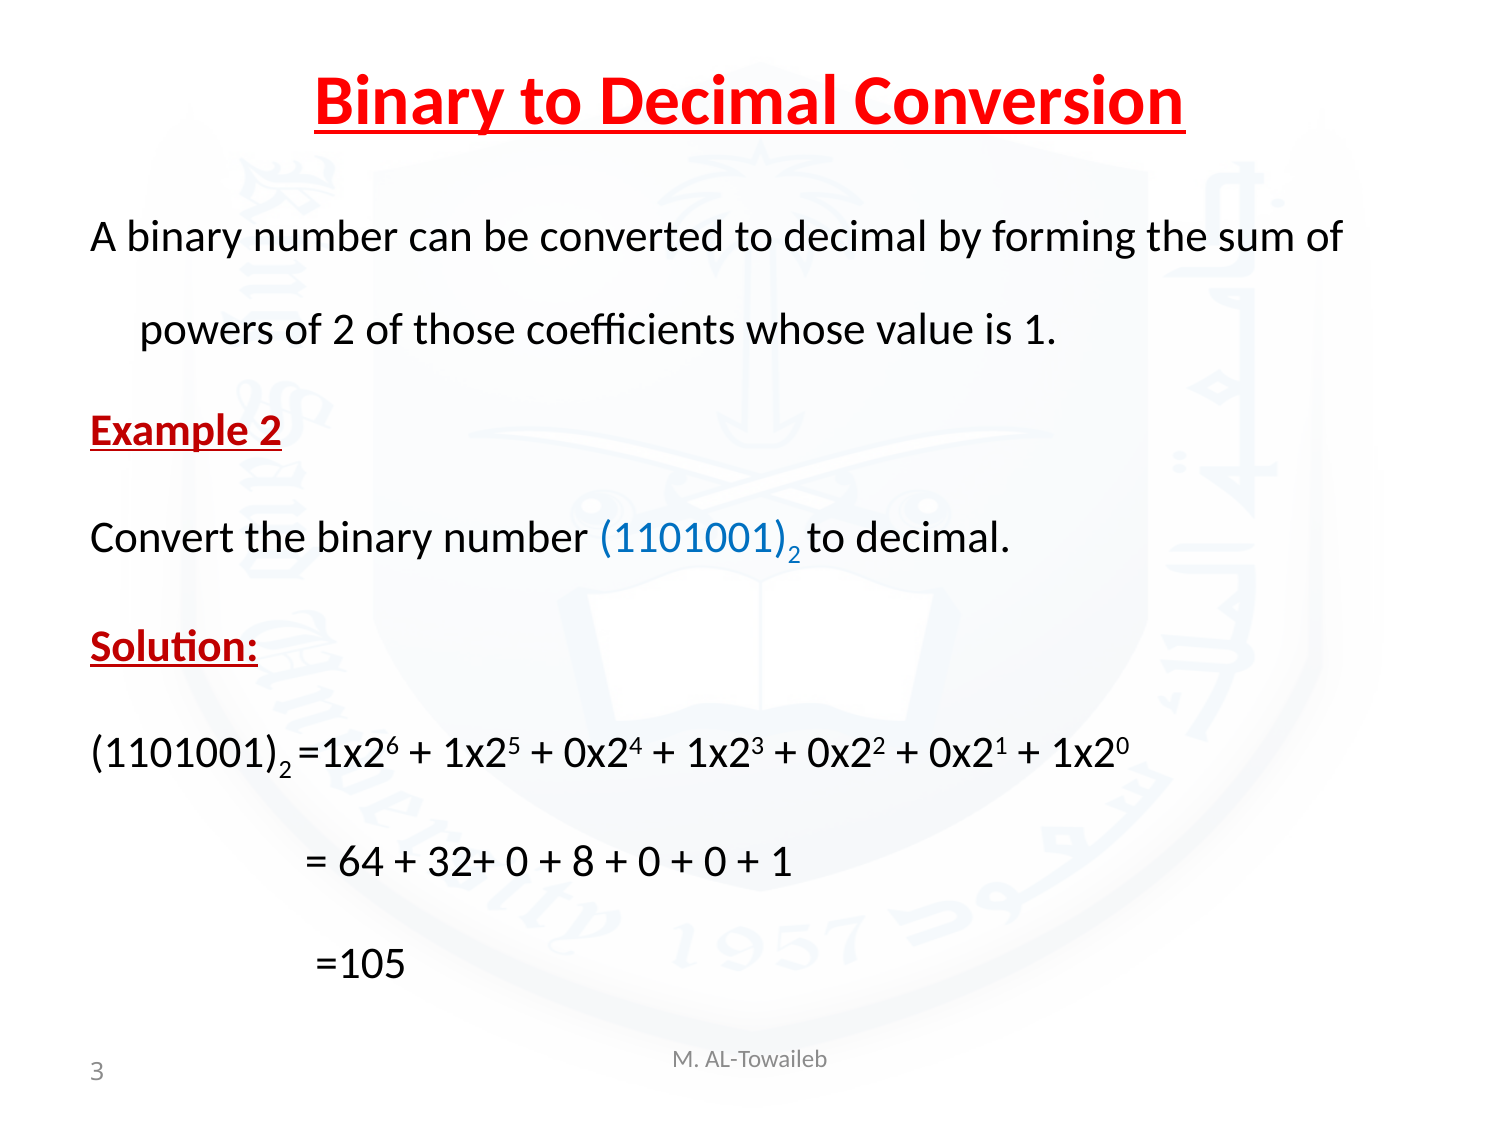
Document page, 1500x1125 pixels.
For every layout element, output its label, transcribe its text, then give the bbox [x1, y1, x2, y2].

slide_number 3 [75, 1042, 425, 1103]
footer M. AL-Towaileb [512, 1042, 988, 1103]
title Binary to Decimal Conversion [75, 45, 1425, 160]
list A binary number can be converted to decimal by forming the sum of powers of 2 of those coefficients whose value is 1. Example 2 Convert the binary number (1101001)2 to decimal. Solution: (1101001)2 =1x26 + 1x25 + 0x24 + 1x23 + 0x22 + 0x21 + 1x20 = 64 + 32+ 0 + 8 + 0 + 0 + 1 =105 [75, 160, 1425, 1005]
